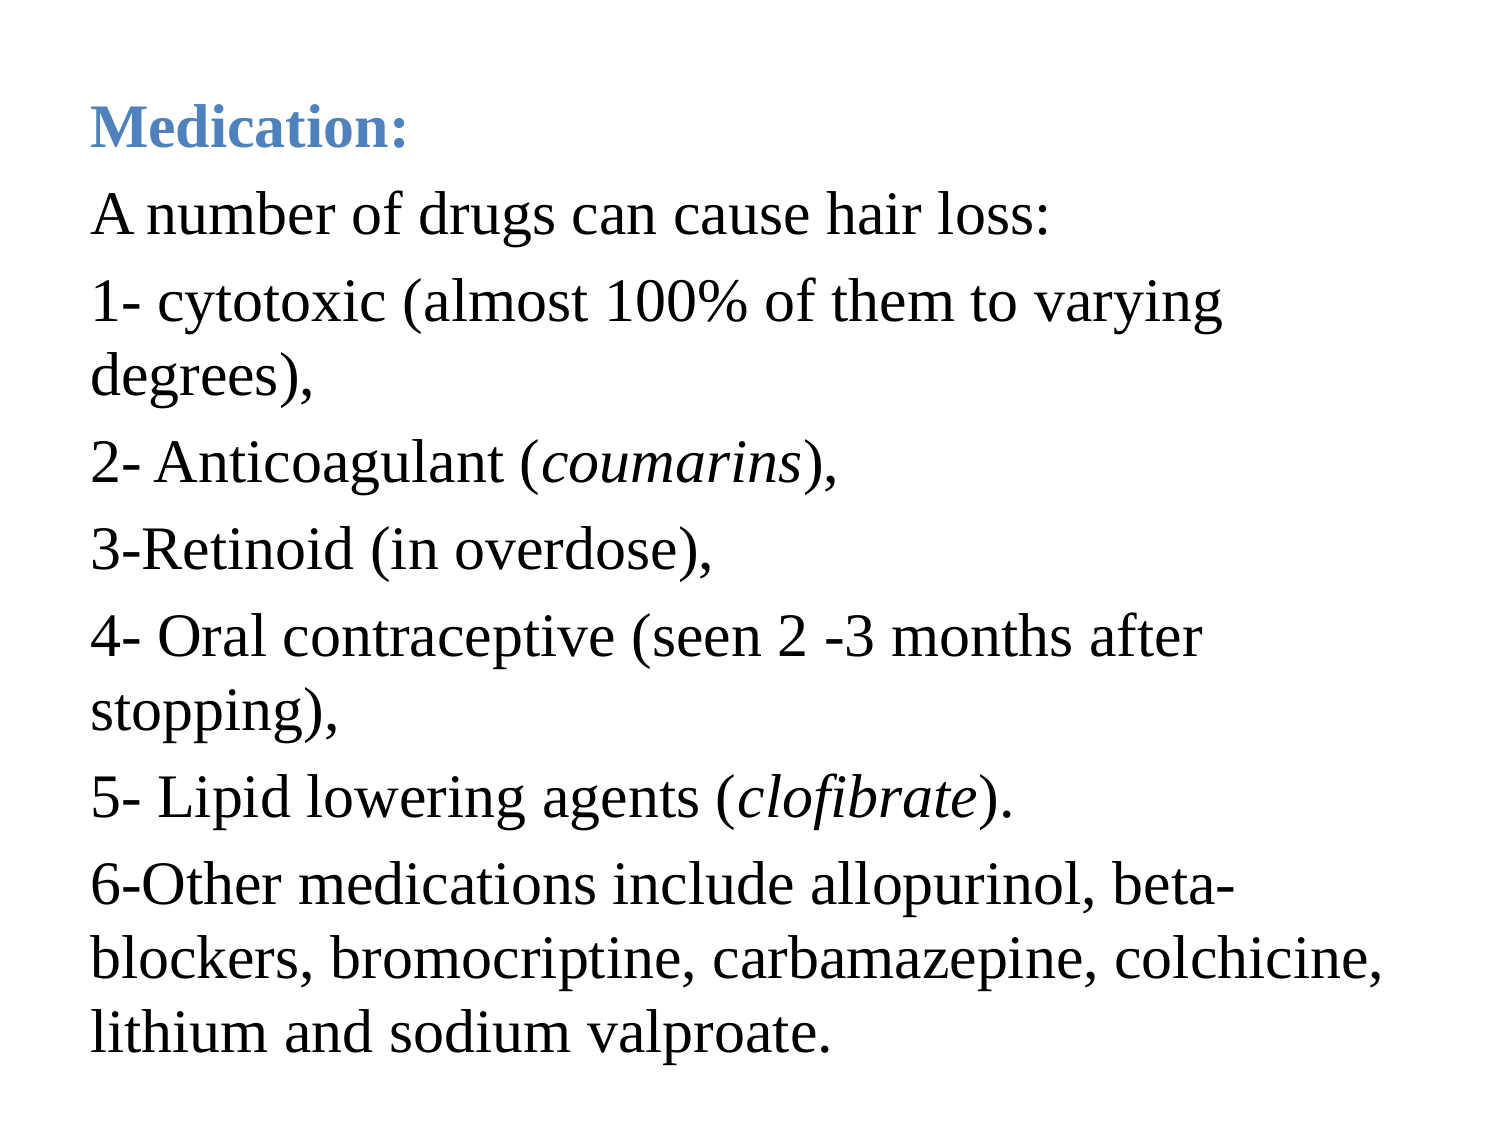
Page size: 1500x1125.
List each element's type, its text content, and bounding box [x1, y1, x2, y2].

list Medication: A number of drugs can cause hair loss: 1- cytotoxic (almost 100% of them to varying degrees), 2- Anticoagulant (coumarins), 3-Retinoid (in overdose), 4- Oral contraceptive (seen 2 -3 months after stopping), 5- Lipid lowering agents (clofibrate). 6-Other medications include allopurinol, beta-blockers, bromocriptine, carbamazepine, colchicine, lithium and sodium valproate. [75, 78, 1425, 1083]
